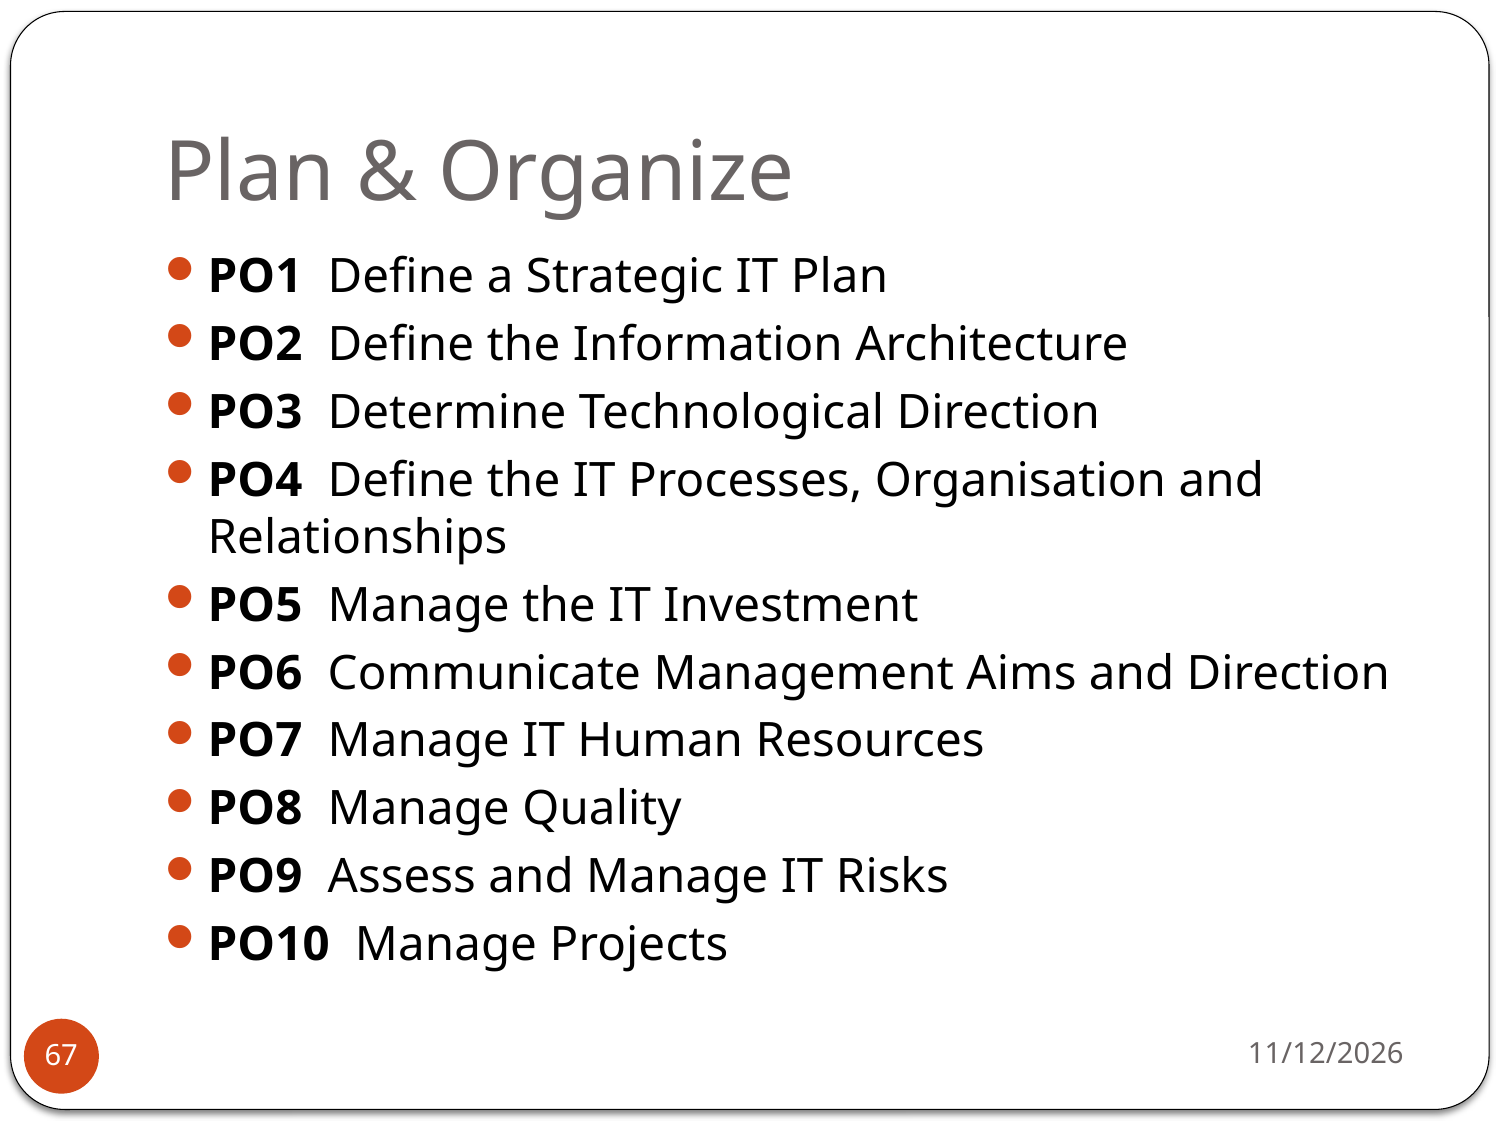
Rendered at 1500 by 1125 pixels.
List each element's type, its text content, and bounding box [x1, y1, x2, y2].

slide_number 67 [23, 1018, 99, 1094]
title Plan & Organize [150, 45, 1425, 233]
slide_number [1012, 1015, 1419, 1094]
list PO1 Define a Strategic IT Plan PO2 Define the Information Architecture PO3 Determine Technological Direction PO4 Define the IT Processes, Organisation and Relationships PO5 Manage the IT Investment PO6 Communicate Management Aims and Direction PO7 Manage IT Human Resources PO8 Manage Quality PO9 Assess and Manage IT Risks PO10 Manage Projects [150, 237, 1425, 988]
